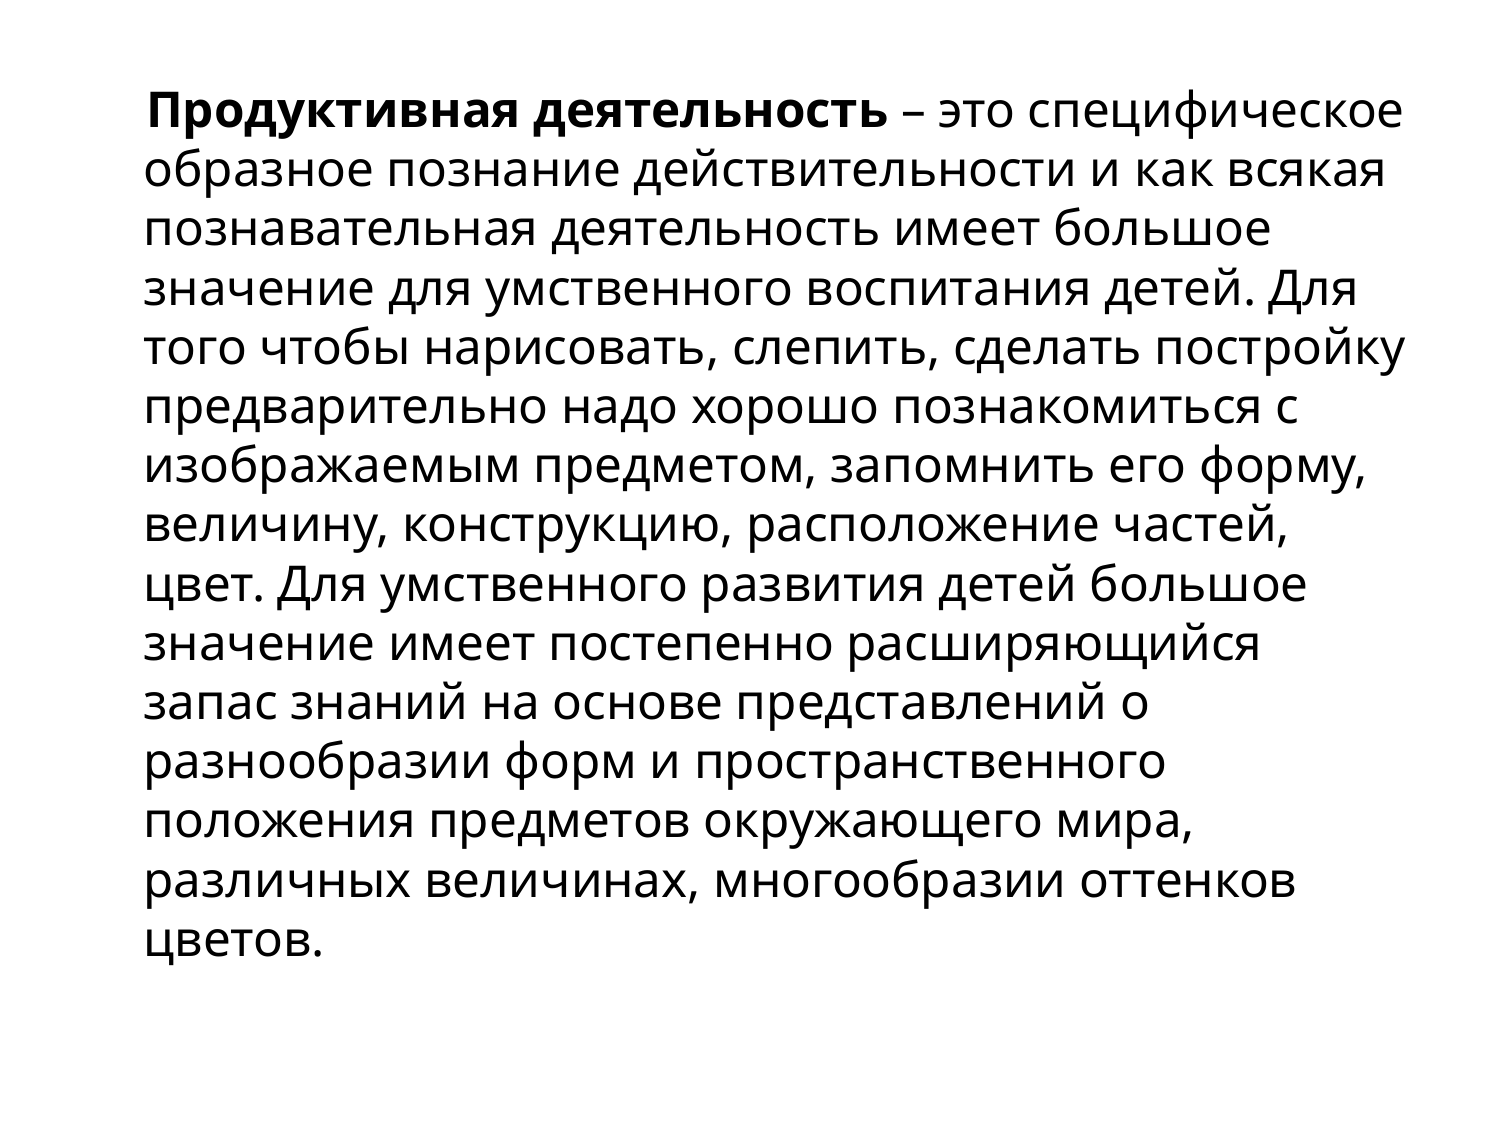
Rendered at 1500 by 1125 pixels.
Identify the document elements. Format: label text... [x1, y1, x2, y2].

list Продуктивная деятельность – это специфическое образное познание действительности и как всякая познавательная деятельность имеет большое значение для умственного воспитания детей. Для того чтобы нарисовать, слепить, сделать постройку предварительно надо хорошо познакомиться с изображаемым предметом, запомнить его форму, величину, конструкцию, расположение частей, цвет. Для умственного развития детей большое значение имеет постепенно расширяющийся запас знаний на основе представлений о разнообразии форм и пространственного положения предметов окружающего мира, различных величинах, многообразии оттенков цветов. [75, 70, 1425, 1005]
